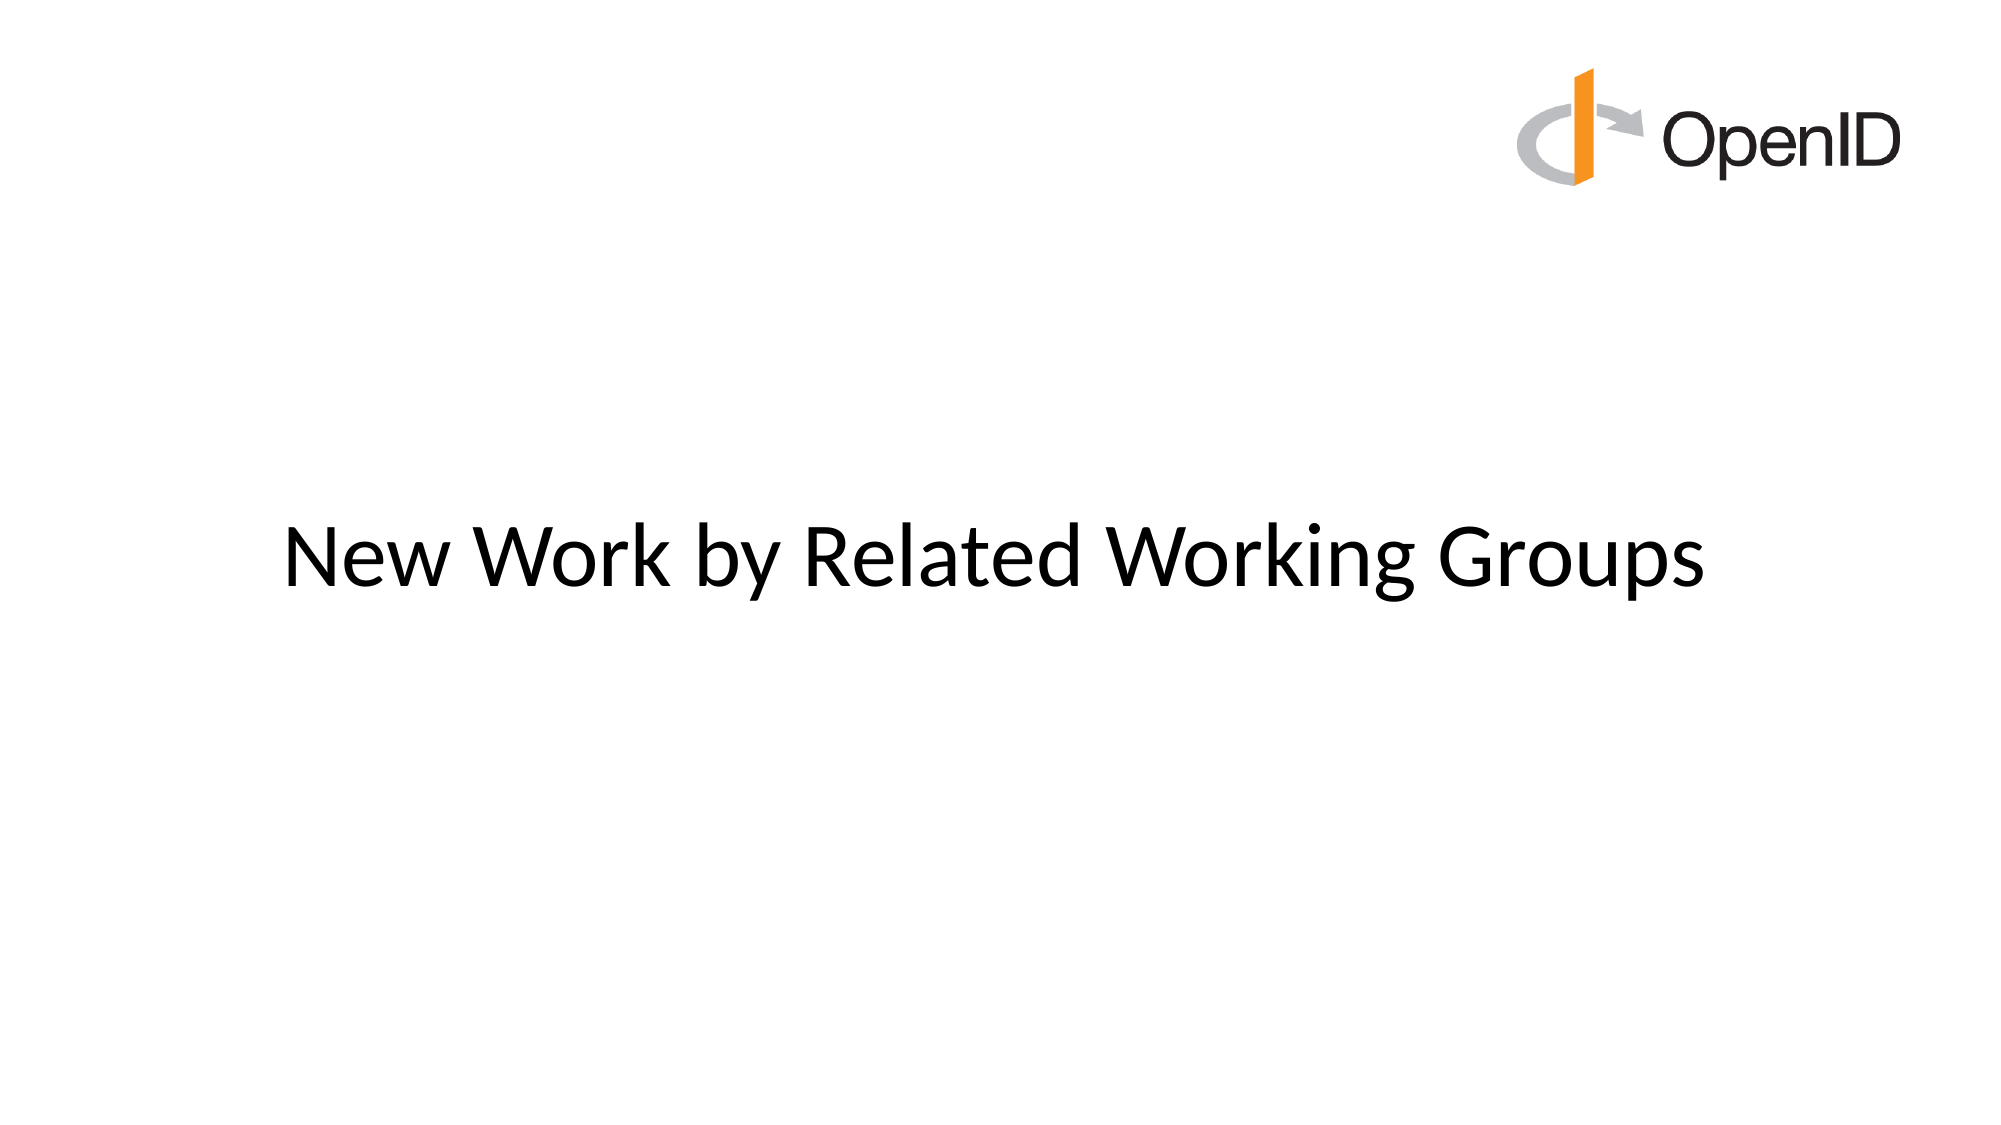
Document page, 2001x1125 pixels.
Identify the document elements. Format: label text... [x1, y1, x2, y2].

picture [1486, 44, 1936, 224]
title New Work by Related Working Groups [99, 456, 1891, 644]
